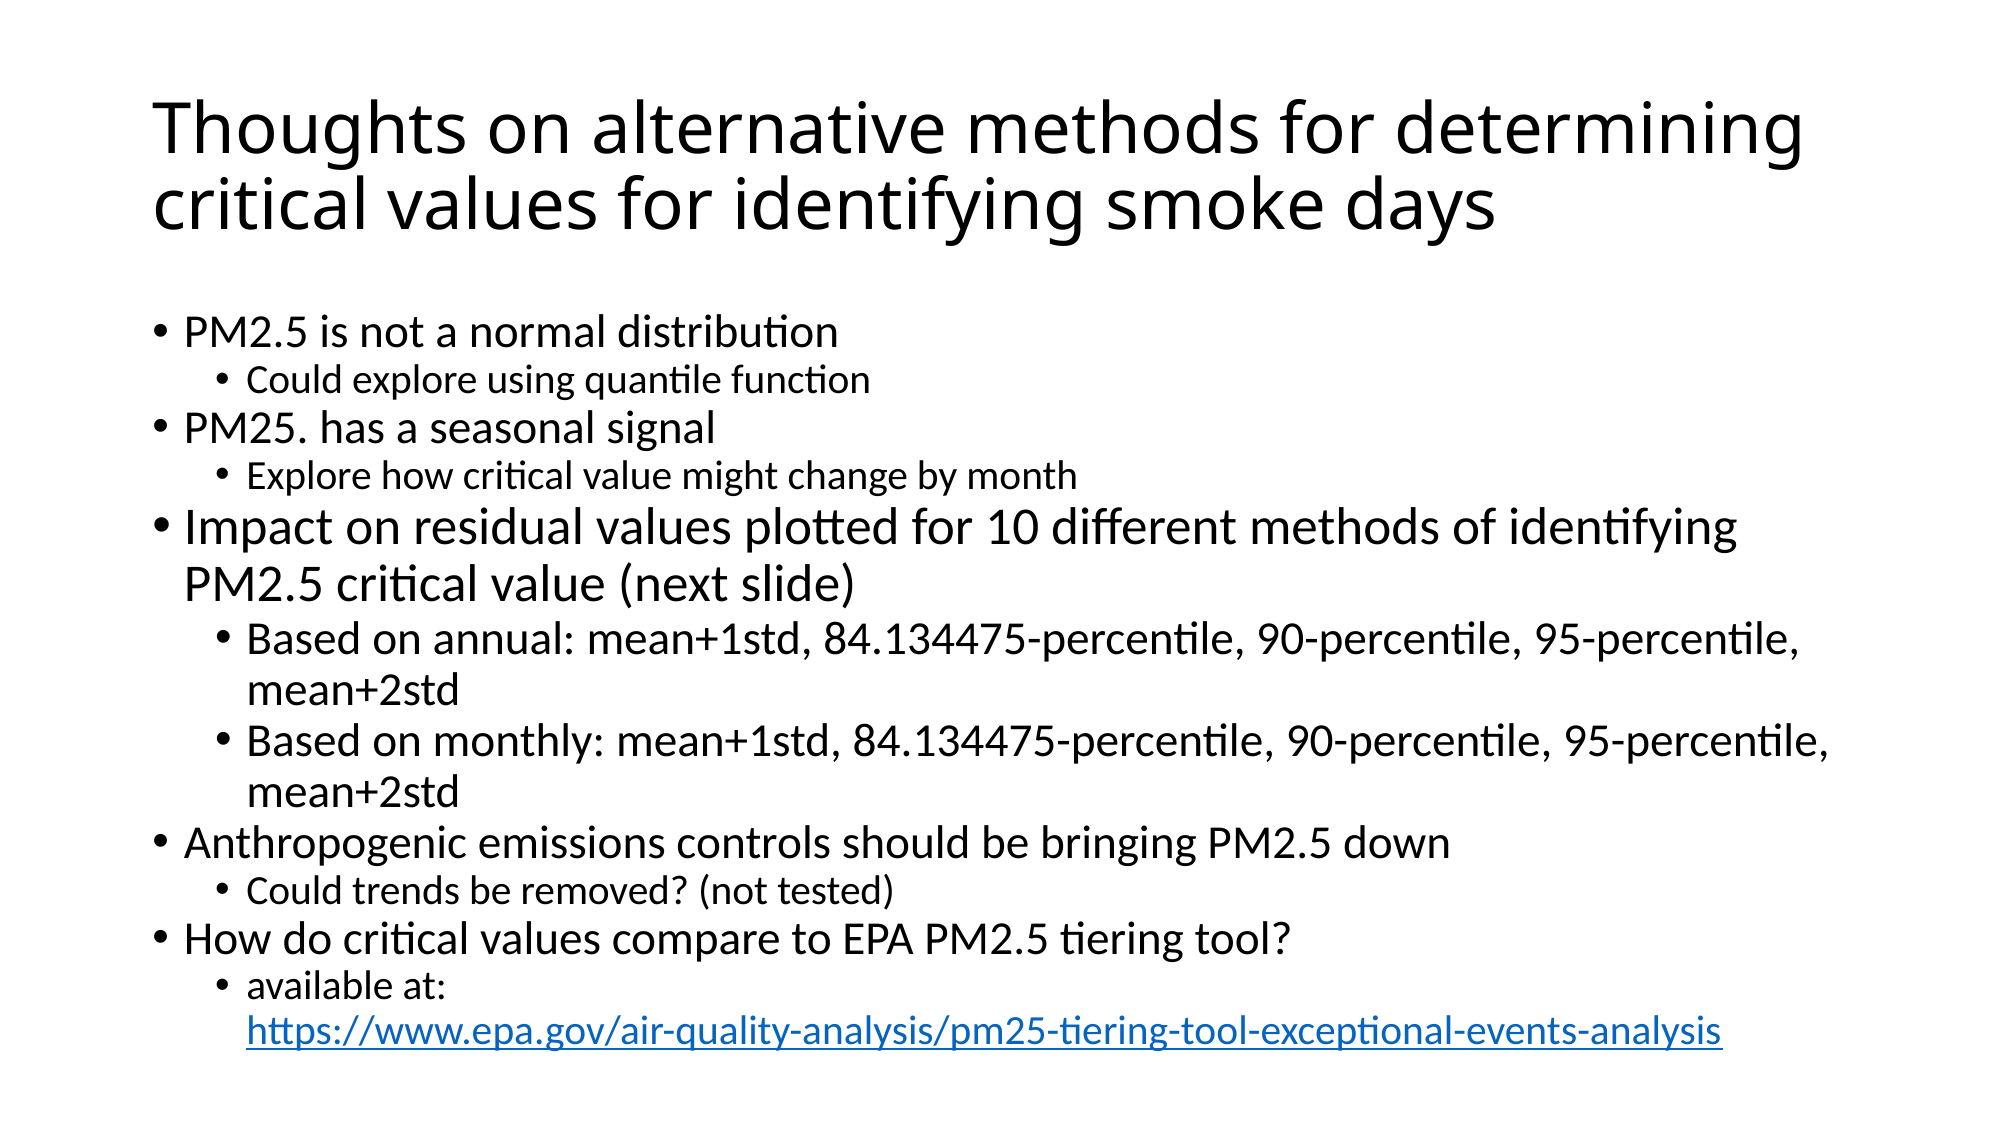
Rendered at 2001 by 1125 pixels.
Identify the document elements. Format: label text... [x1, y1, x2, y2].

list PM2.5 is not a normal distribution Could explore using quantile function PM25. has a seasonal signal Explore how critical value might change by month Impact on residual values plotted for 10 different methods of identifying PM2.5 critical value (next slide) Based on annual: mean+1std, 84.134475-percentile, 90-percentile, 95-percentile, mean+2std Based on monthly: mean+1std, 84.134475-percentile, 90-percentile, 95-percentile, mean+2std Anthropogenic emissions controls should be bringing PM2.5 down Could trends be removed? (not tested) How do critical values compare to EPA PM2.5 tiering tool? available at: https://www.epa.gov/air-quality-analysis/pm25-tiering-tool-exceptional-events-analysis [137, 299, 1863, 1066]
title Thoughts on alternative methods for determining critical values for identifying smoke days [137, 59, 1863, 278]
